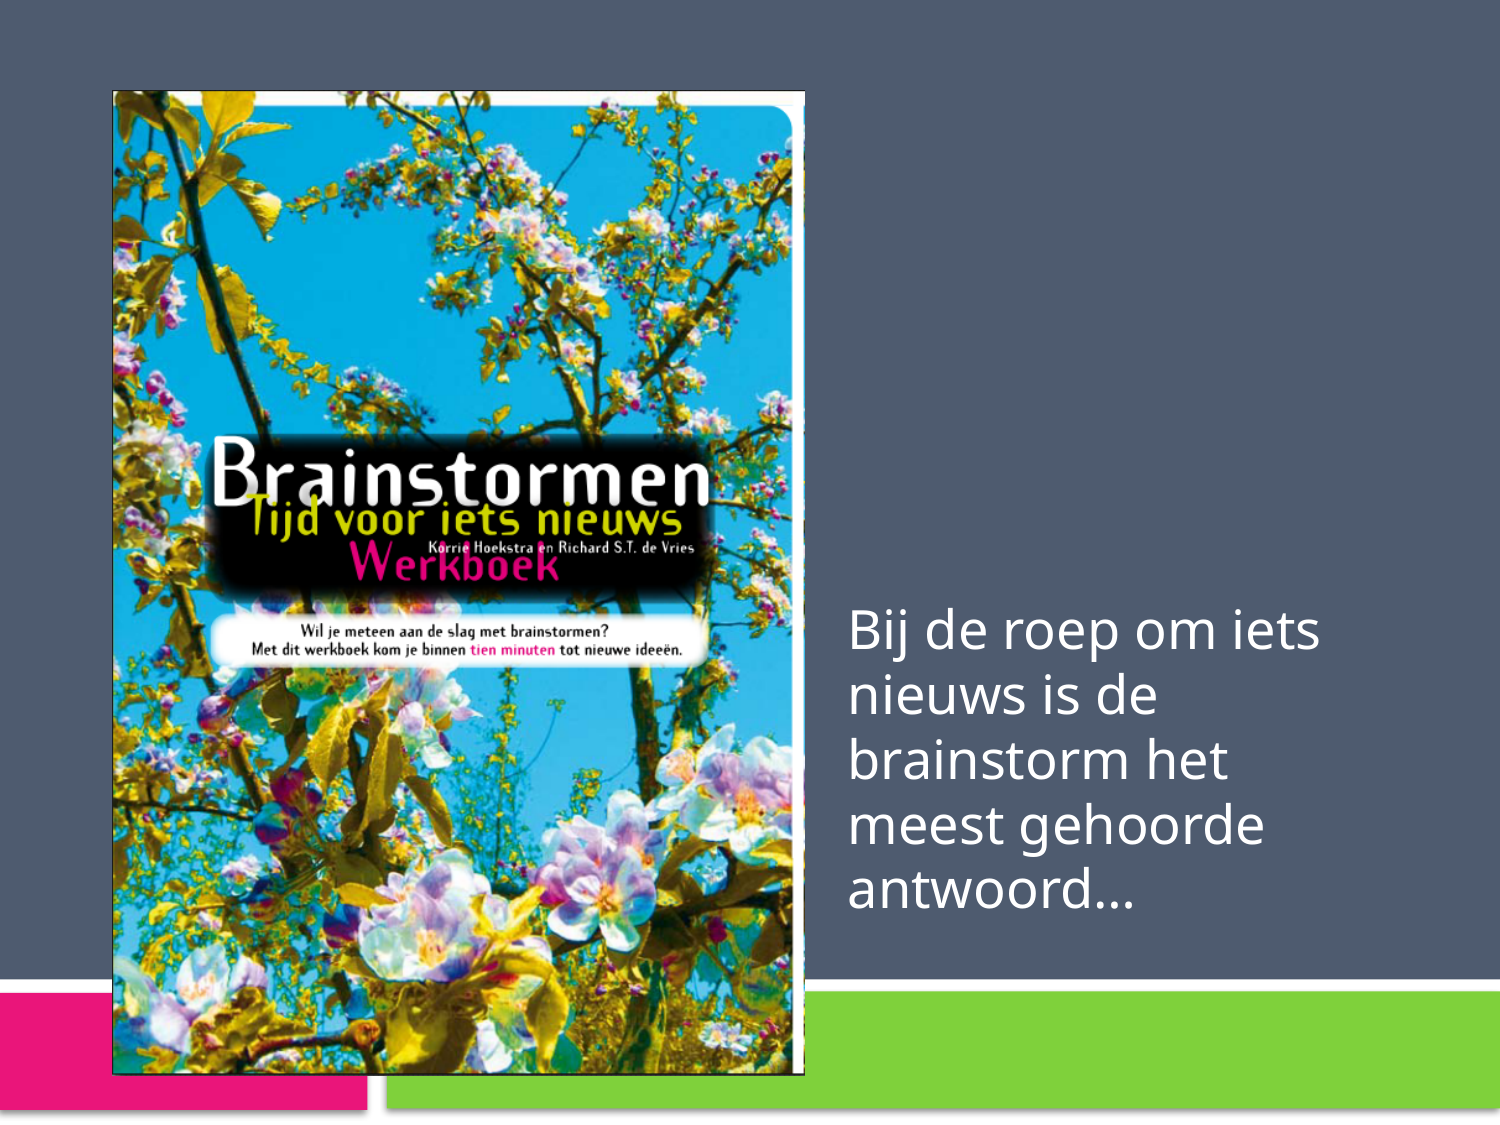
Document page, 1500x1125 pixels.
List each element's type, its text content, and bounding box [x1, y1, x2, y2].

subtitle Bij de roep om iets nieuws is de brainstorm het meest gehoorde antwoord… [832, 550, 1388, 965]
picture [111, 89, 805, 1076]
